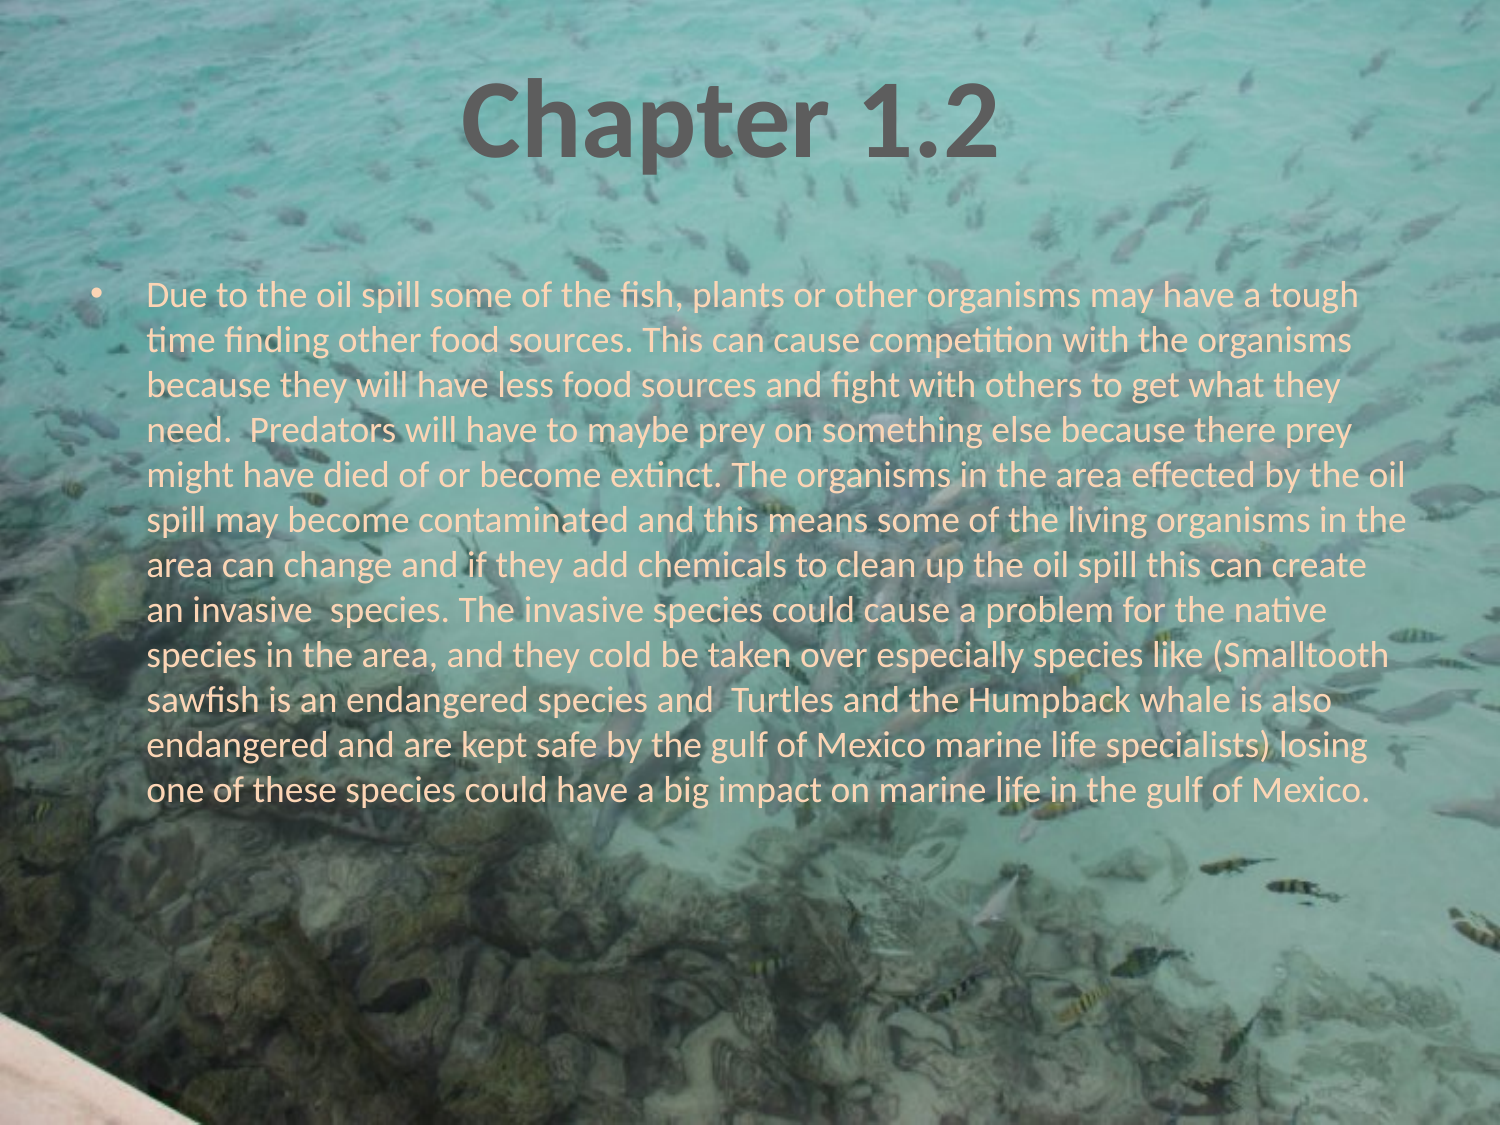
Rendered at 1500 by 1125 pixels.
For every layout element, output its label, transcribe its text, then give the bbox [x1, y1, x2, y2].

text_box Chapter 1.2 [237, 37, 1225, 188]
list Due to the oil spill some of the fish, plants or other organisms may have a tough time finding other food sources. This can cause competition with the organisms because they will have less food sources and fight with others to get what they need. Predators will have to maybe prey on something else because there prey might have died of or become extinct. The organisms in the area effected by the oil spill may become contaminated and this means some of the living organisms in the area can change and if they add chemicals to clean up the oil spill this can create an invasive species. The invasive species could cause a problem for the native species in the area, and they cold be taken over especially species like (Smalltooth sawfish is an endangered species and Turtles and the Humpback whale is also endangered and are kept safe by the gulf of Mexico marine life specialists) losing one of these species could have a big impact on marine life in the gulf of Mexico. [75, 262, 1425, 1005]
picture [0, 0, 1500, 1125]
